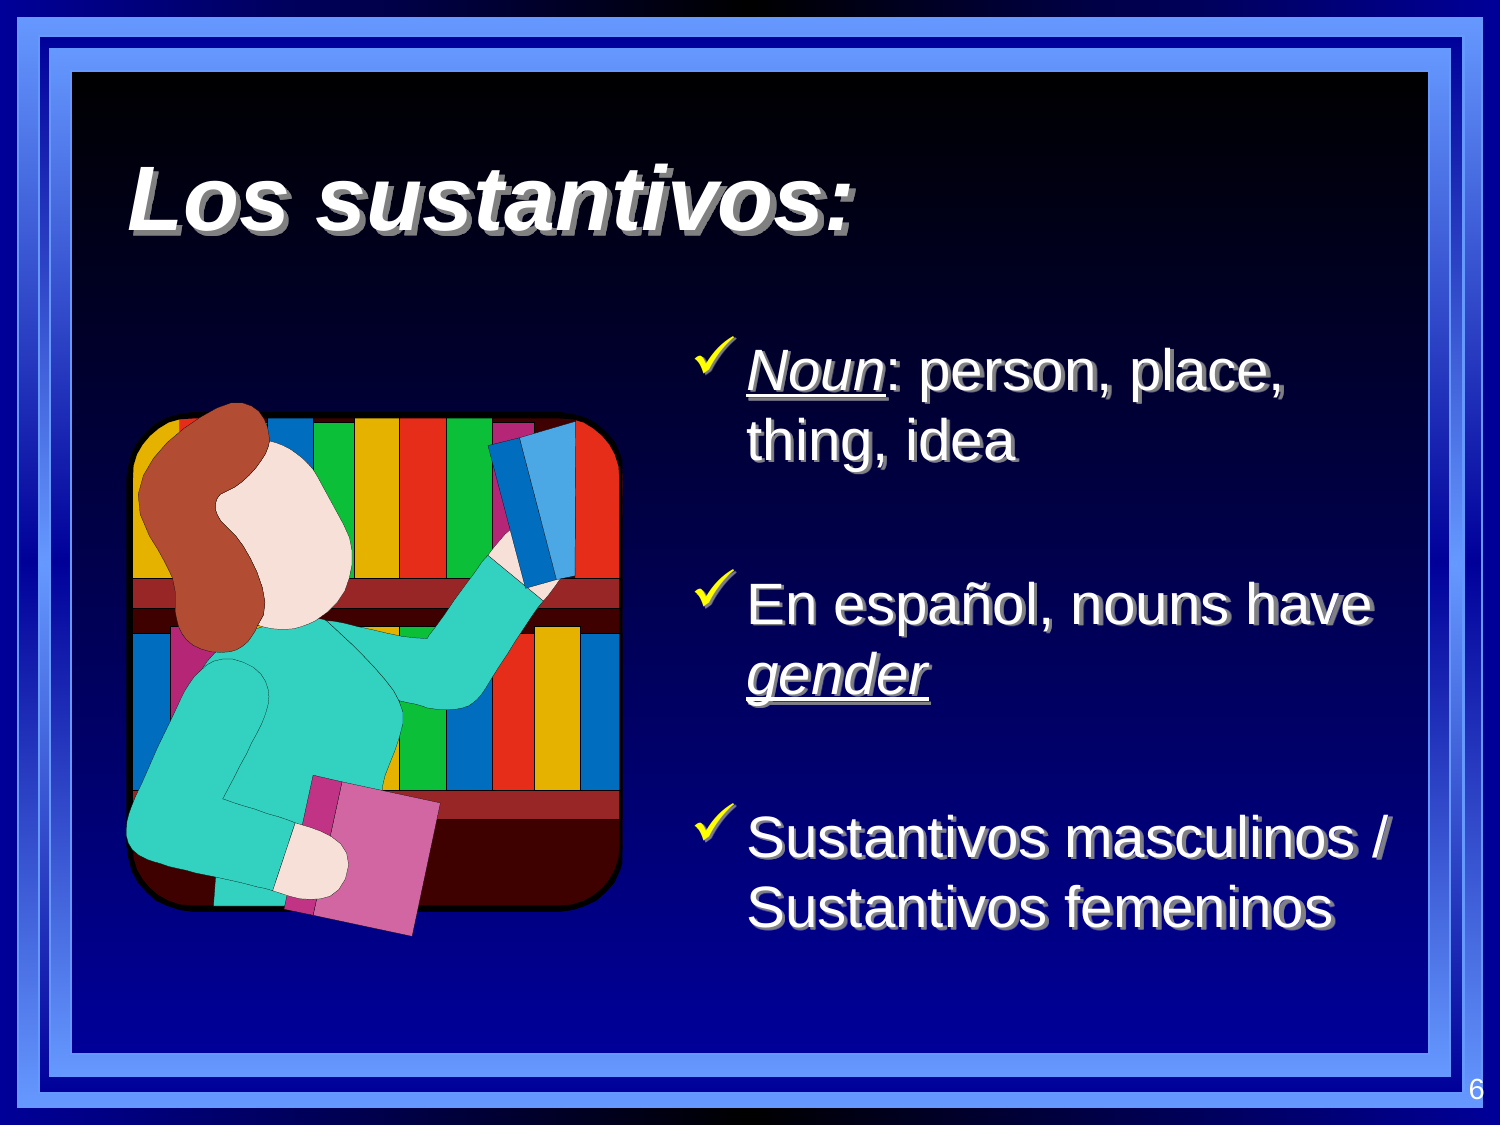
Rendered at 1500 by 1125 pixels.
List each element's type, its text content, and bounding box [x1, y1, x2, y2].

slide_number 6 [1187, 1049, 1500, 1125]
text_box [112, 387, 623, 937]
title Los sustantivos: [112, 99, 1388, 288]
list Noun: person, place, thing, idea En español, nouns have gender Sustantivos masculinos / Sustantivos femeninos [674, 324, 1426, 1001]
